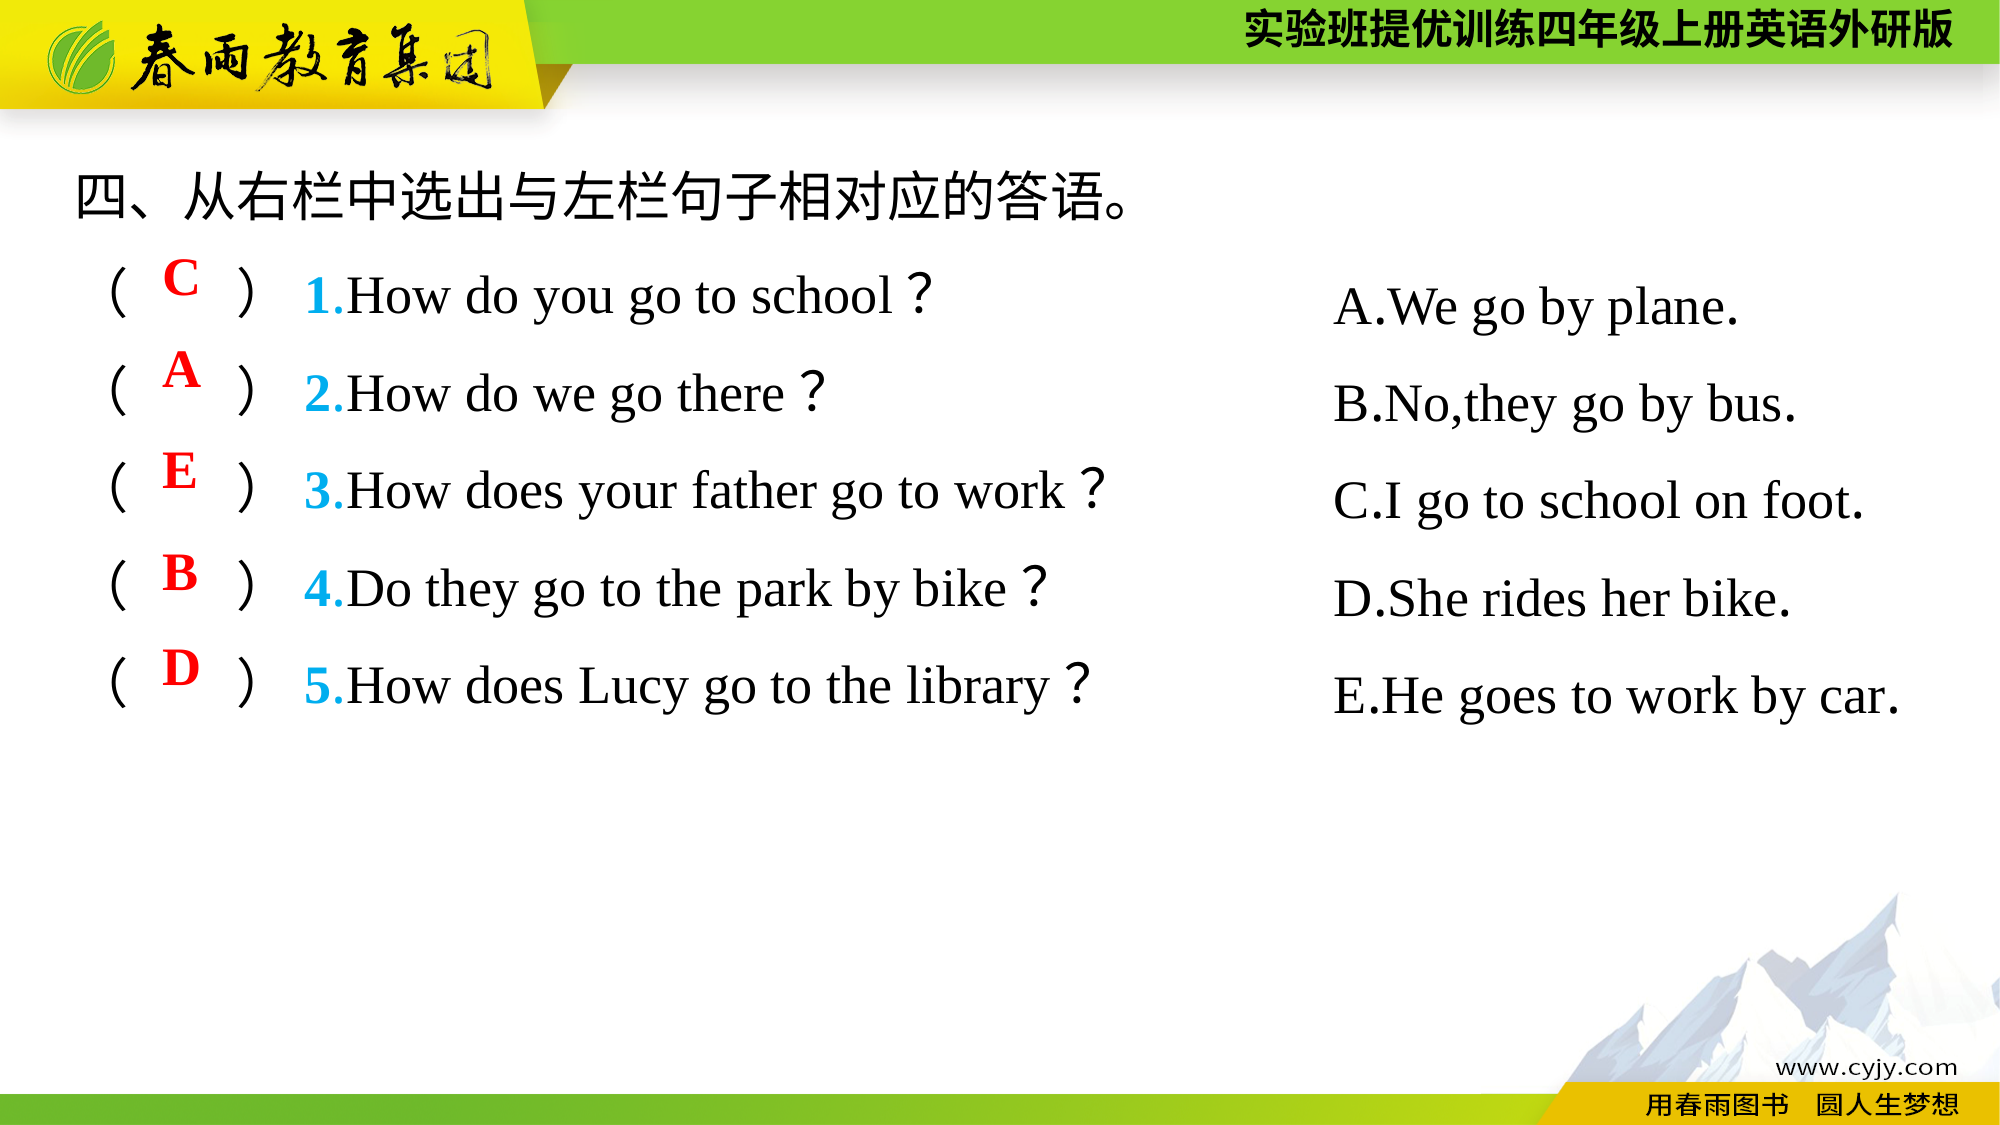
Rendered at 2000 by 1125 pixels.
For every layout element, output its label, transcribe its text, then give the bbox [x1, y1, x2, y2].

text_box C [148, 233, 218, 314]
text_box E [148, 426, 215, 507]
text_box D [148, 624, 218, 704]
text_box A [148, 326, 228, 406]
picture [0, 0, 2000, 1125]
list 四、从右栏中选出与左栏句子相对应的答语。 （ ）1.How do you go to school？ （ ）2.How do we go there？ （ ）3.How does your father go to work？ （ ）4.Do they go to the park by bike？ （ ）5.How does Lucy go to the library？ [59, 122, 1944, 716]
text_box A.We go by plane. B.No,they go by bus. C.I go to school on foot. D.She rides her bike. E.He goes to work by car. [1318, 229, 1945, 733]
text_box B [148, 528, 215, 609]
